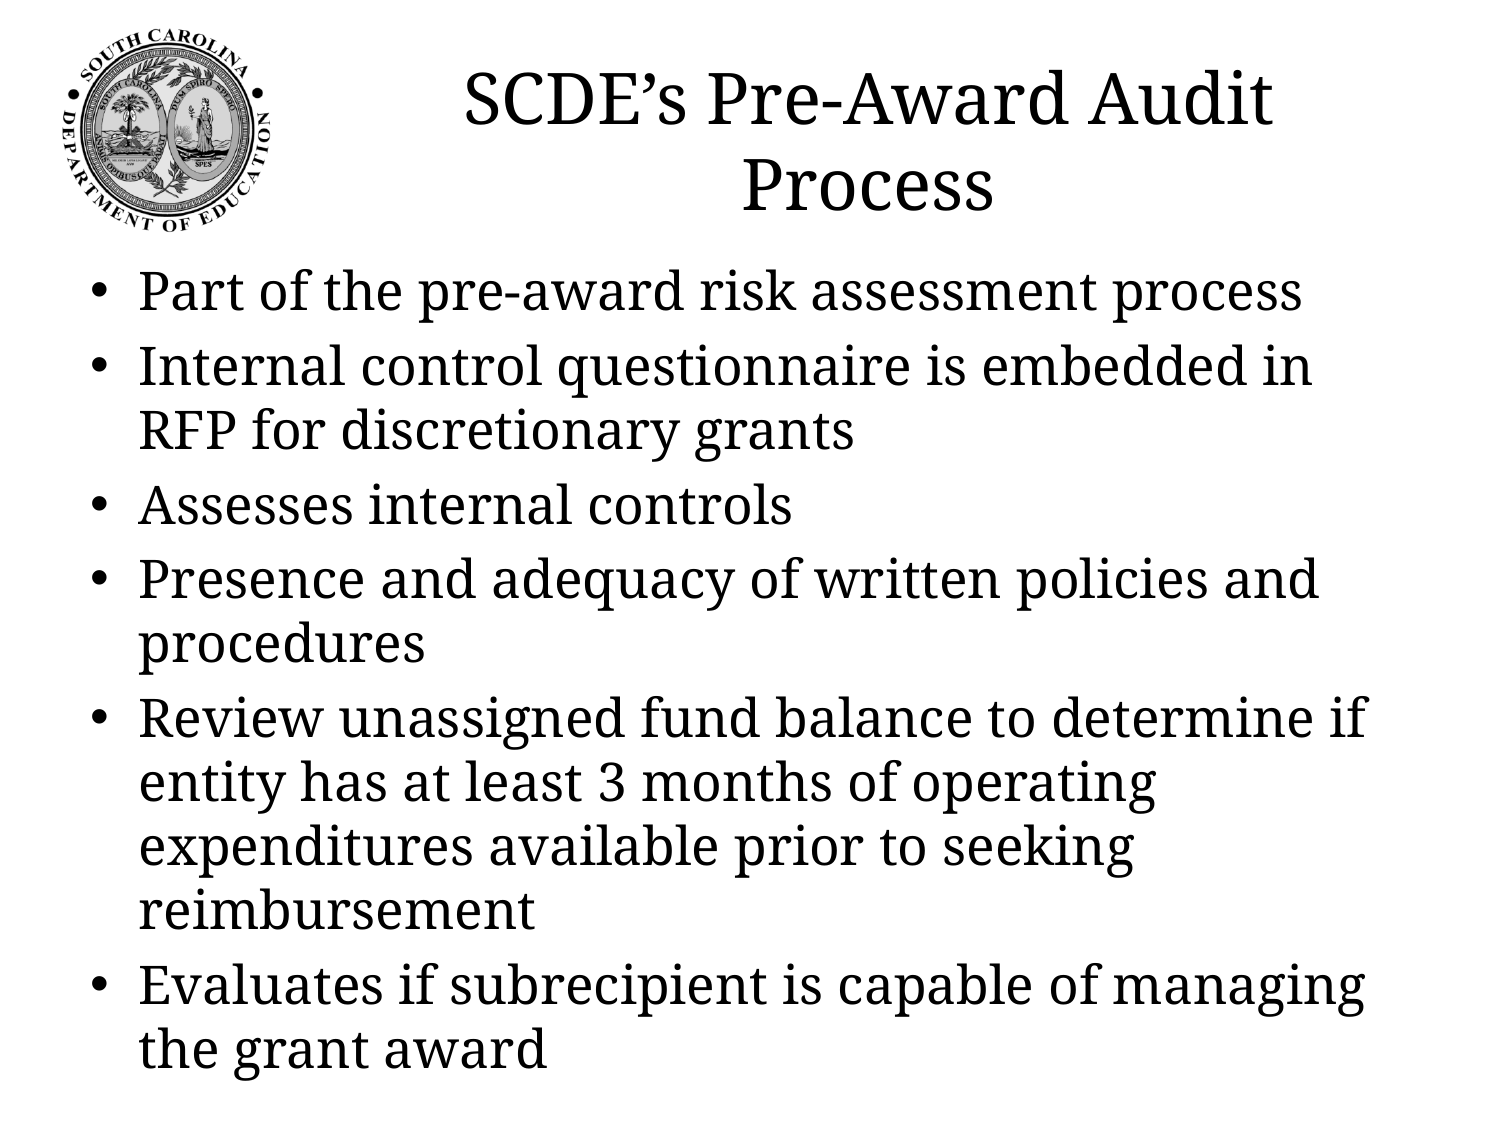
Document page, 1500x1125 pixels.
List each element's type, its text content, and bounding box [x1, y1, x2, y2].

picture [50, 24, 280, 238]
title SCDE’s Pre-Award Audit Process [312, 45, 1425, 233]
list Part of the pre-award risk assessment process Internal control questionnaire is embedded in RFP for discretionary grants Assesses internal controls Presence and adequacy of written policies and procedures Review unassigned fund balance to determine if entity has at least 3 months of operating expenditures available prior to seeking reimbursement Evaluates if subrecipient is capable of managing the grant award [75, 249, 1425, 1088]
